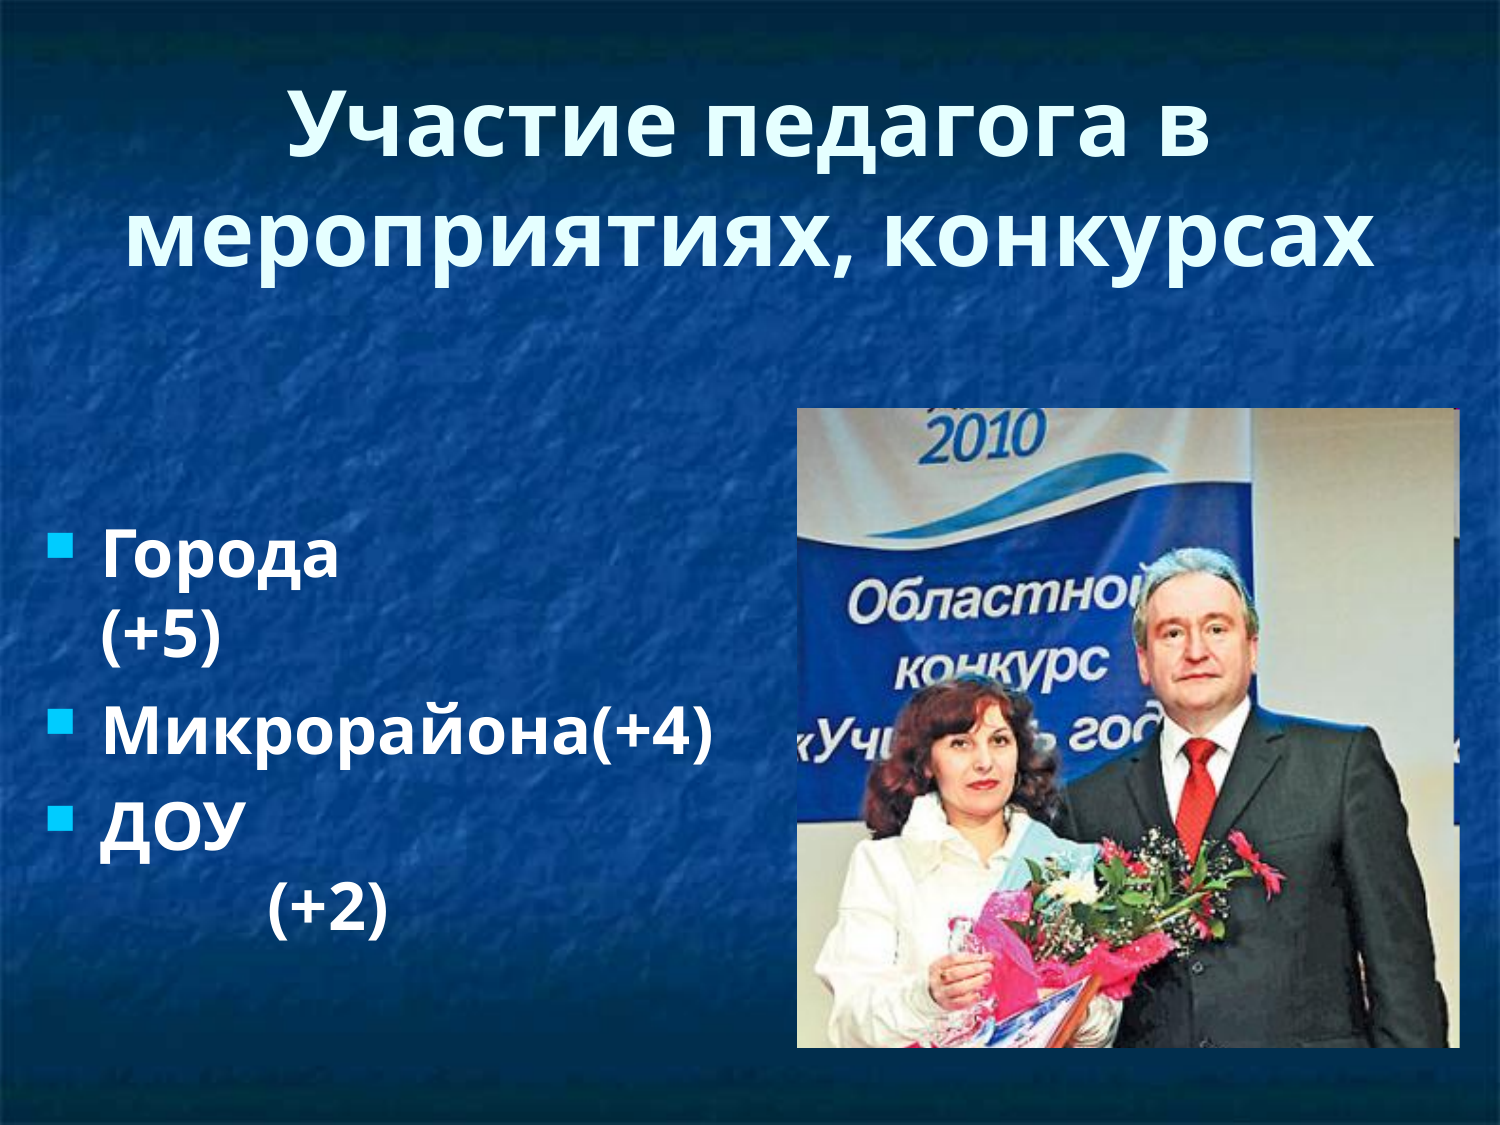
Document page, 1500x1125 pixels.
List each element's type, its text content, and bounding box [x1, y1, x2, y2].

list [796, 408, 1460, 1049]
list Города (+5) Микрорайона(+4) ДОУ (+2) [29, 503, 774, 870]
title Участие педагога в мероприятиях, конкурсах [74, 57, 1425, 293]
picture [0, 0, 1500, 1125]
